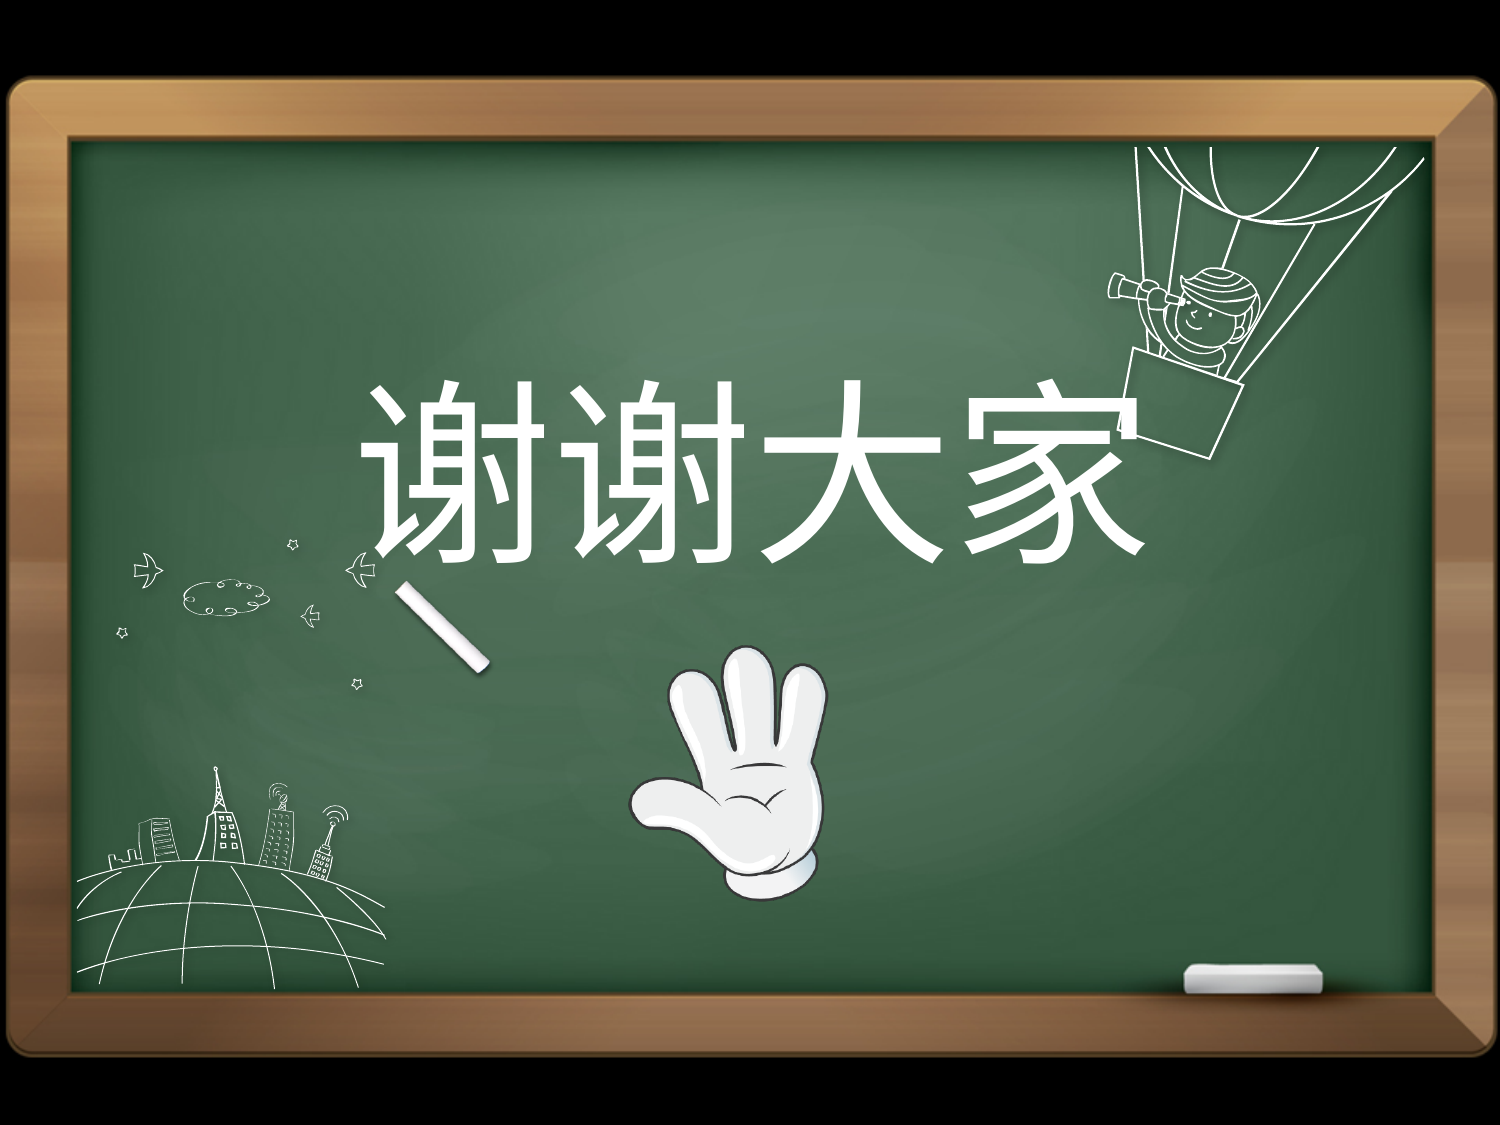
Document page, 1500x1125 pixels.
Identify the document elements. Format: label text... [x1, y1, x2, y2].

picture [0, 0, 1500, 1125]
text_box 谢谢大家 [337, 341, 1168, 597]
